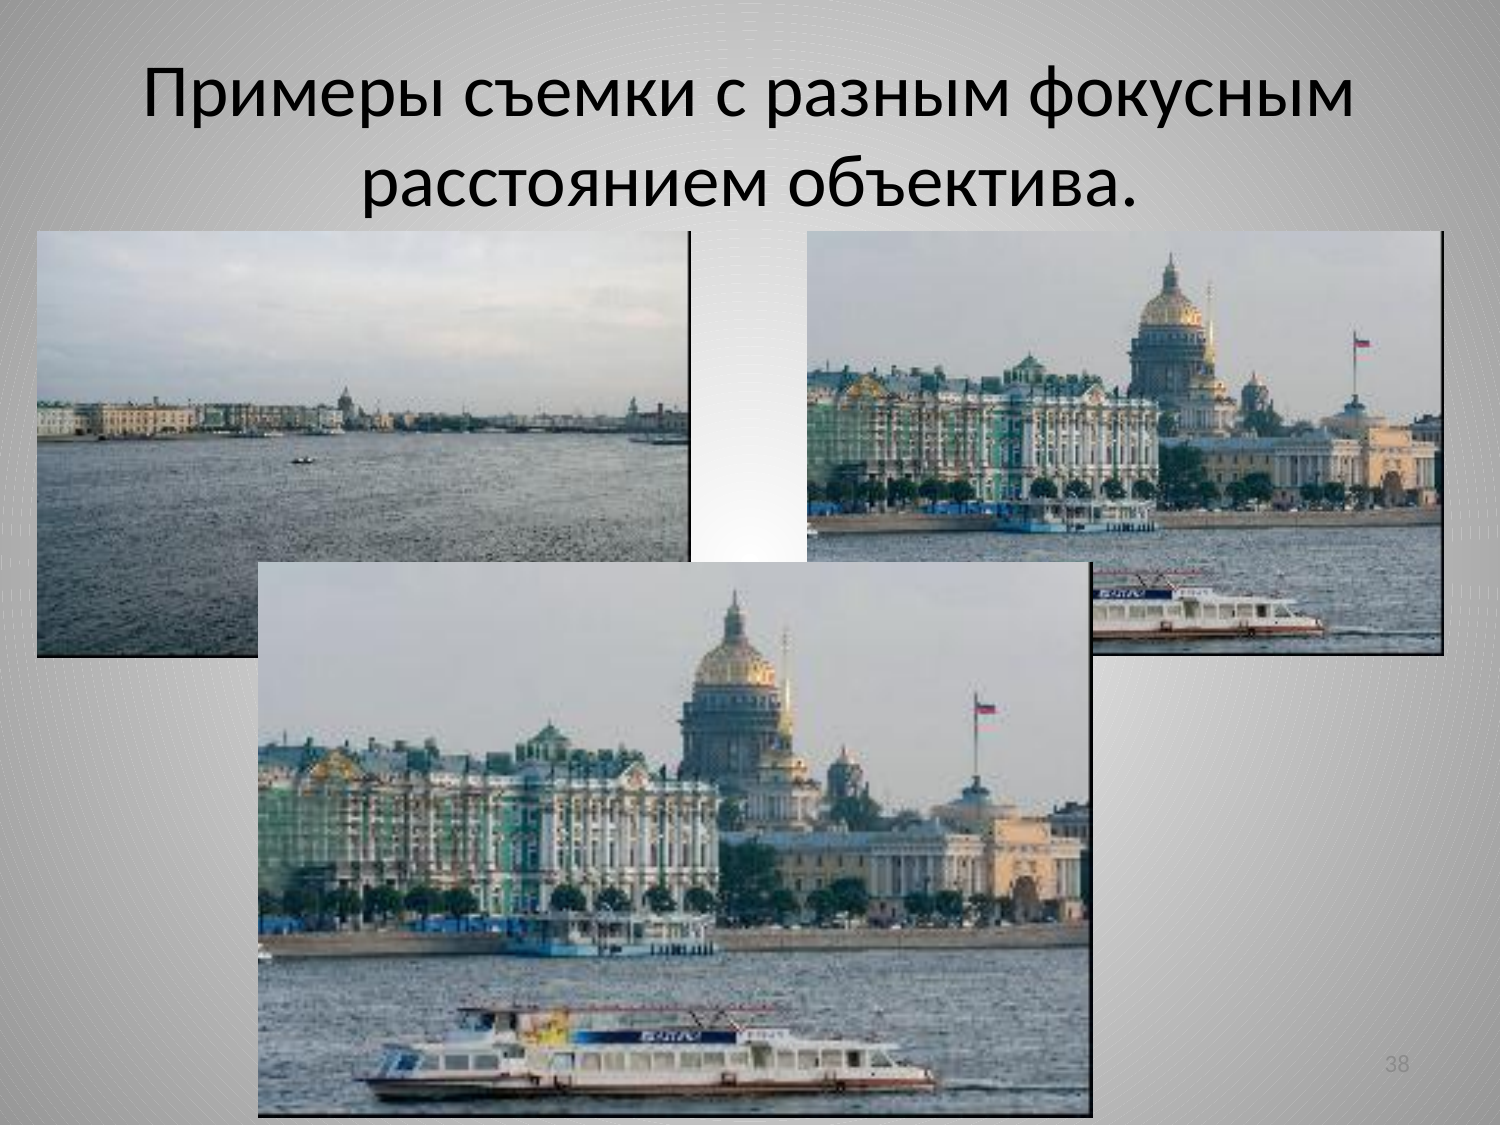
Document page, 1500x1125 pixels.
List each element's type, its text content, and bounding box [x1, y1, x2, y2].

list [37, 231, 692, 658]
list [258, 562, 1093, 1118]
slide_number 38 [1097, 1025, 1425, 1100]
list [806, 231, 1444, 656]
title Примеры съемки с разным фокусным расстоянием объектива. [75, 19, 1425, 245]
